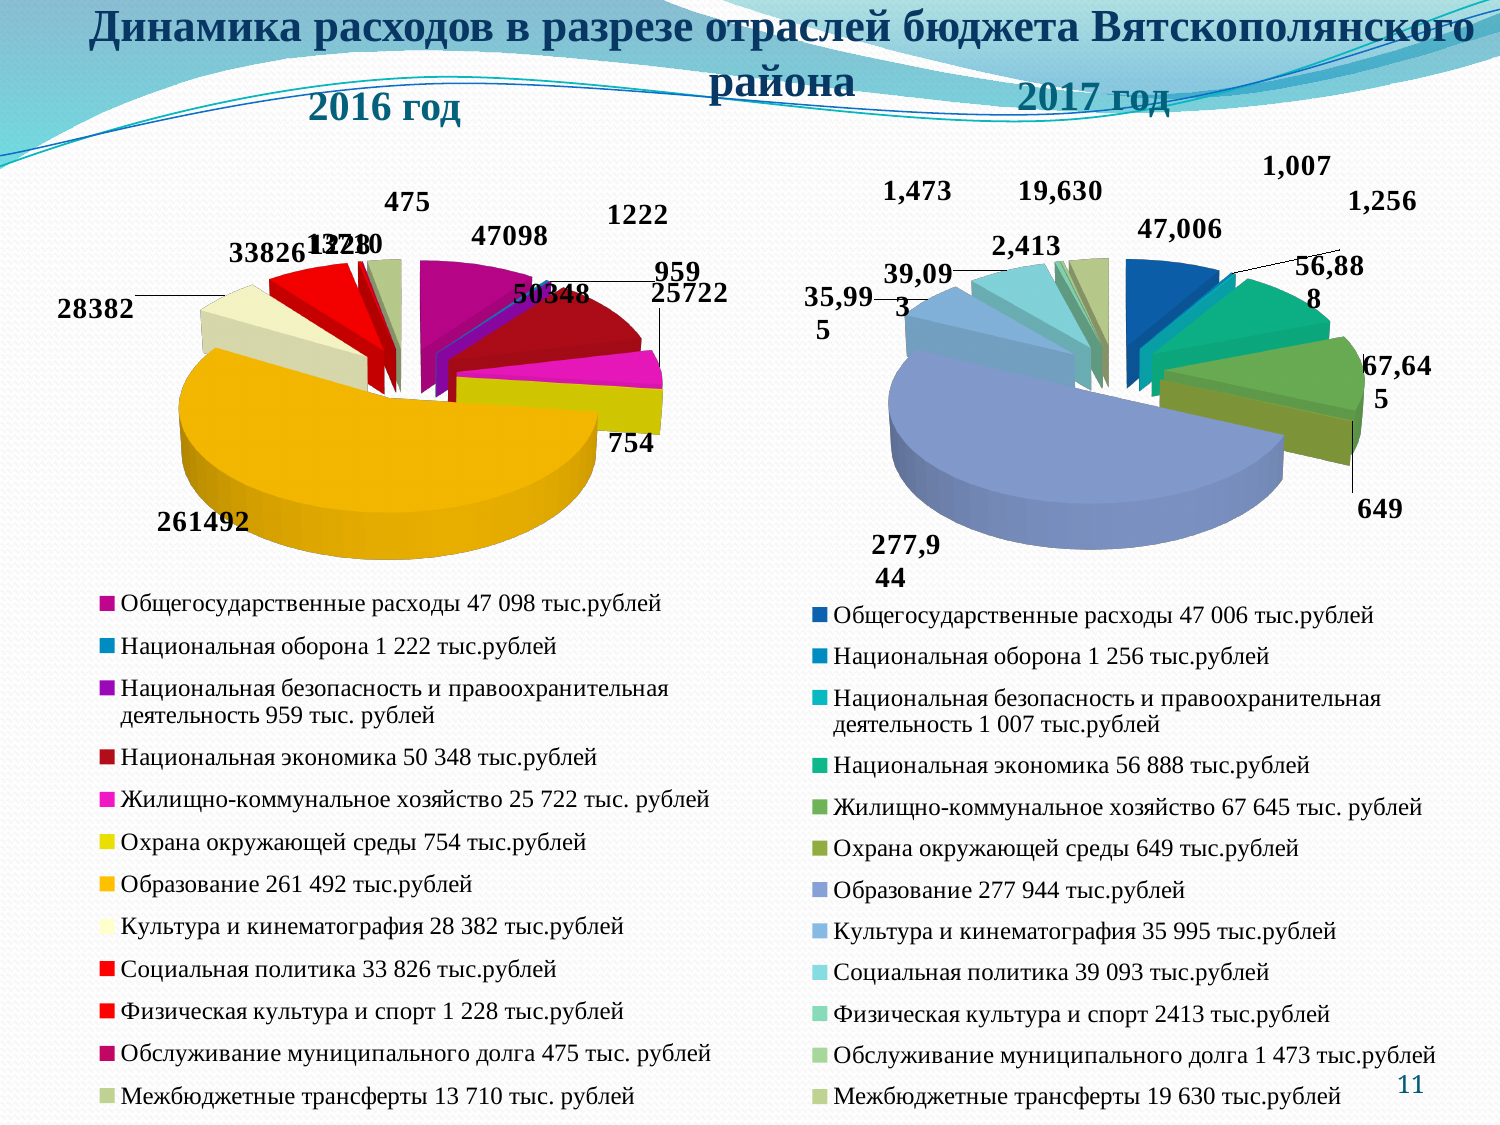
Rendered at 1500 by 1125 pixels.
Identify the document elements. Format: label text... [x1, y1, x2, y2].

list 2016 год [64, 78, 715, 129]
list 2017 год [761, 113, 1425, 129]
title Динамика расходов в разрезе отраслей бюджета Вятскополянского района [64, 30, 1500, 161]
chart [52, 148, 1454, 1125]
